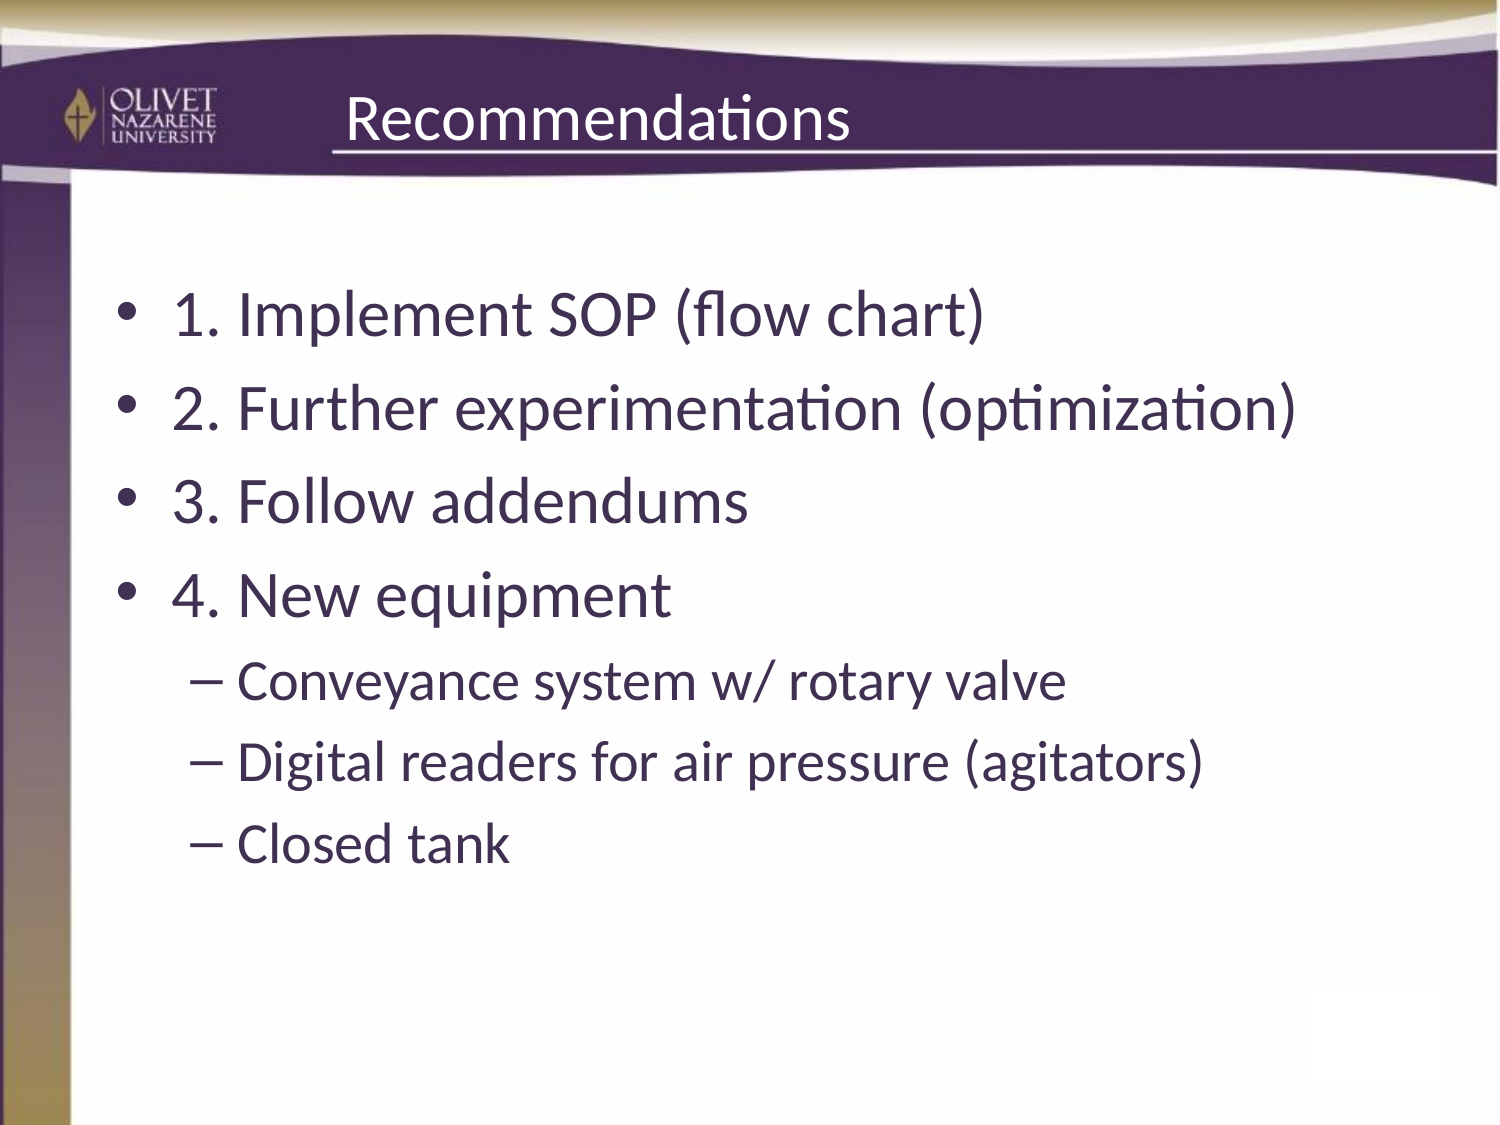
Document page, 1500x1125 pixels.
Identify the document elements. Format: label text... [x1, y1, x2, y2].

list 1. Implement SOP (flow chart) 2. Further experimentation (optimization) 3. Follow addendums 4. New equipment Conveyance system w/ rotary valve Digital readers for air pressure (agitators) Closed tank [100, 262, 1425, 1005]
title Recommendations [330, 60, 1425, 167]
picture [0, 0, 1500, 1125]
